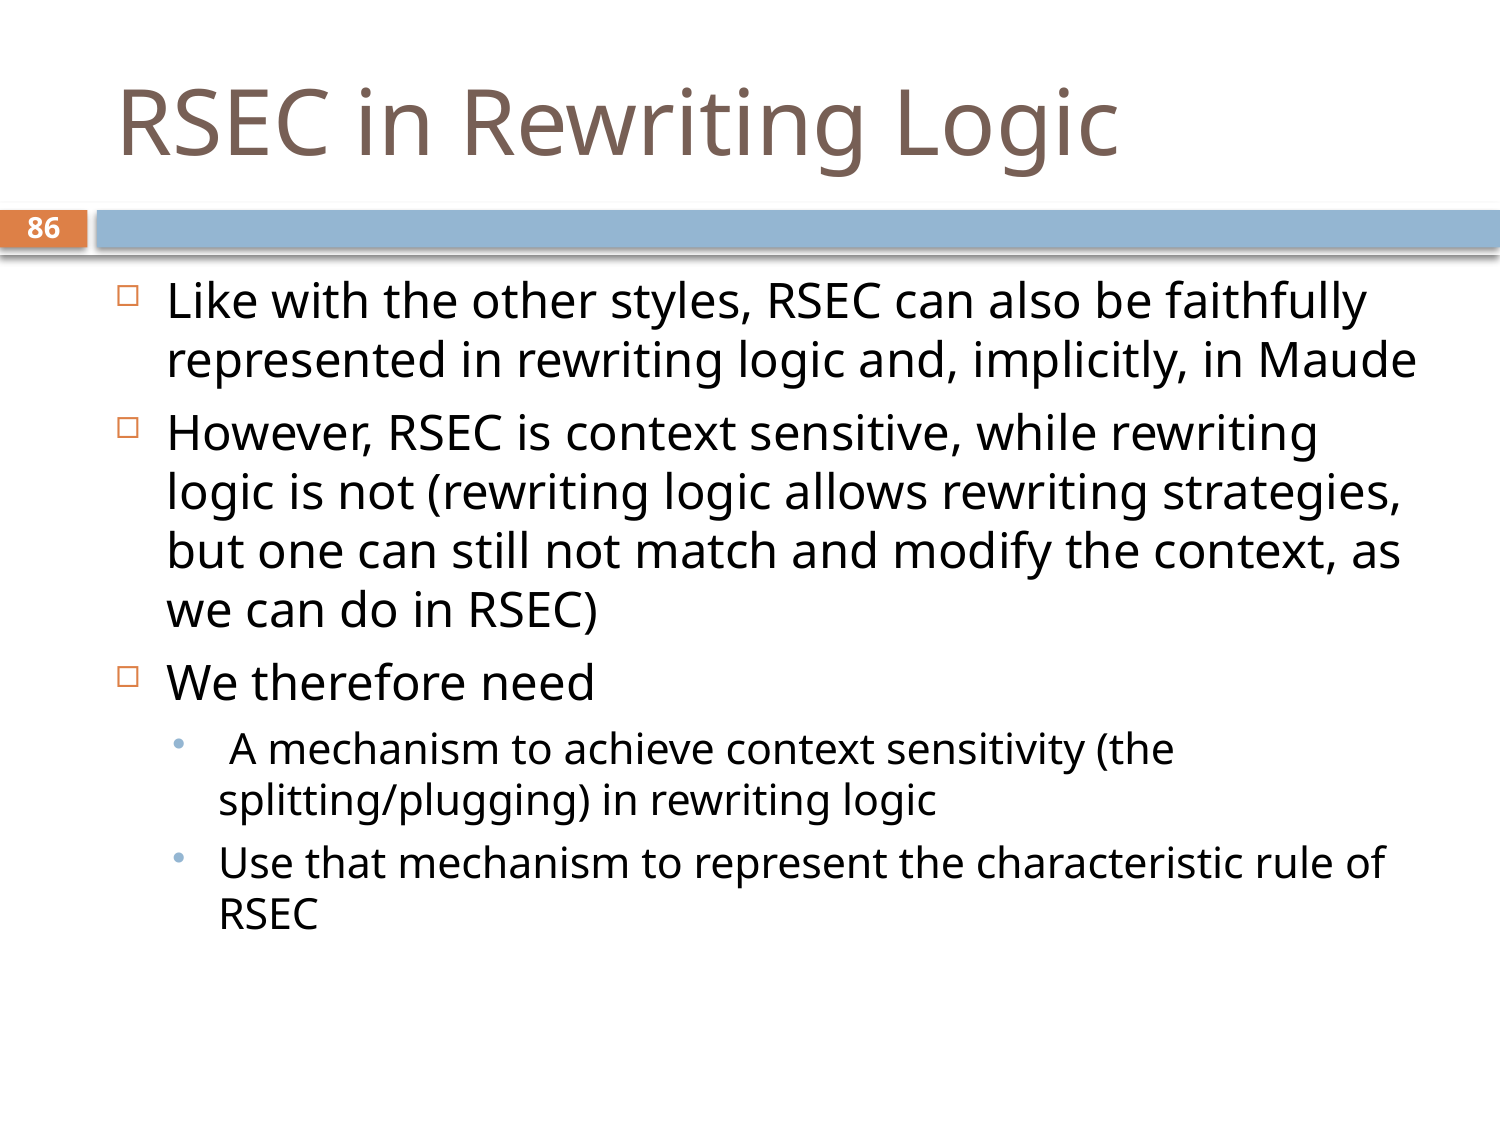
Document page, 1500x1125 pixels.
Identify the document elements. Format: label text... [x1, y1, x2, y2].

title RSEC in Rewriting Logic [100, 37, 1438, 200]
slide_number 86 [0, 208, 88, 249]
list Like with the other styles, RSEC can also be faithfully represented in rewriting logic and, implicitly, in Maude However, RSEC is context sensitive, while rewriting logic is not (rewriting logic allows rewriting strategies, but one can still not match and modify the context, as we can do in RSEC) We therefore need A mechanism to achieve context sensitivity (the splitting/plugging) in rewriting logic Use that mechanism to represent the characteristic rule of RSEC [100, 262, 1438, 1000]
